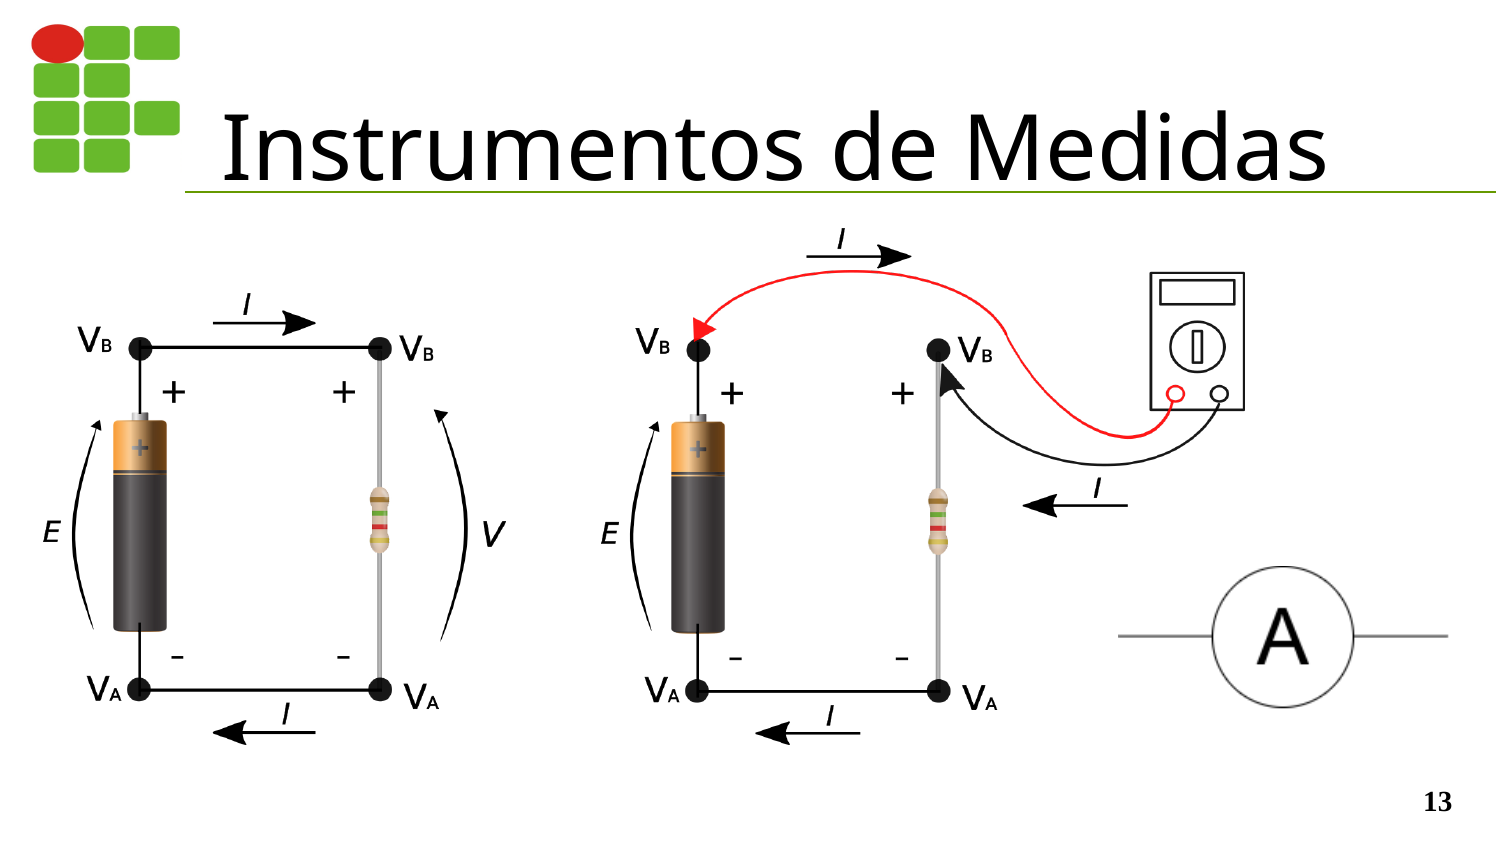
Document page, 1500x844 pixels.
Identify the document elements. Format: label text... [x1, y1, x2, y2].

text_box ‹#› [1155, 768, 1468, 825]
picture [29, 23, 182, 174]
picture [601, 227, 1450, 745]
title Instrumentos de Medidas [206, 26, 1468, 207]
picture [43, 293, 506, 745]
